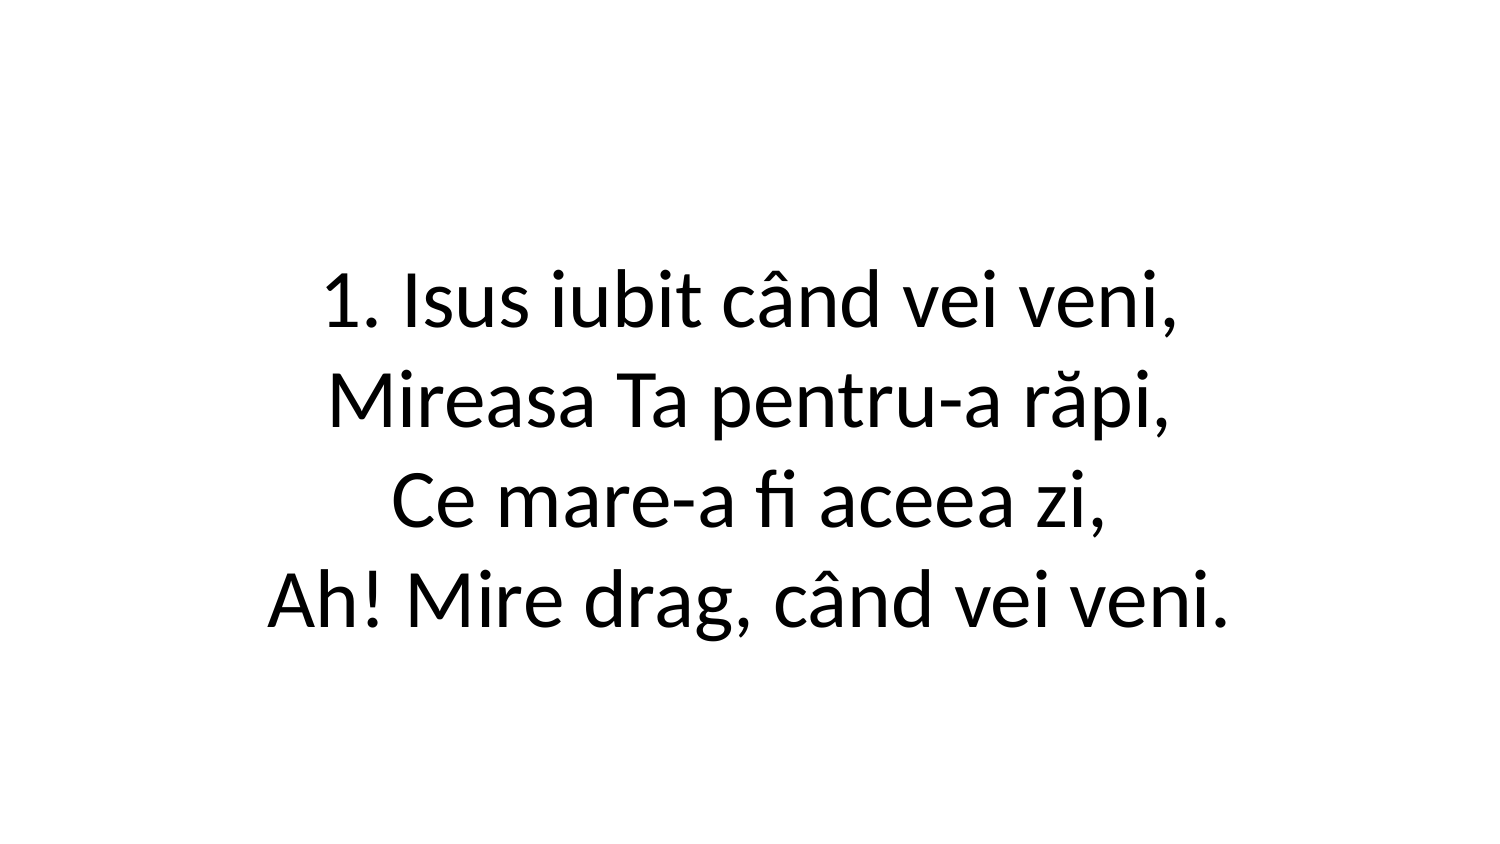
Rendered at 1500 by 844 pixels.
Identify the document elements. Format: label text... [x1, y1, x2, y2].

text_box 1. Isus iubit când vei veni, Mireasa Ta pentru-a răpi, Ce mare-a fi aceea zi, Ah! Mire drag, când vei veni. [252, 192, 1248, 652]
